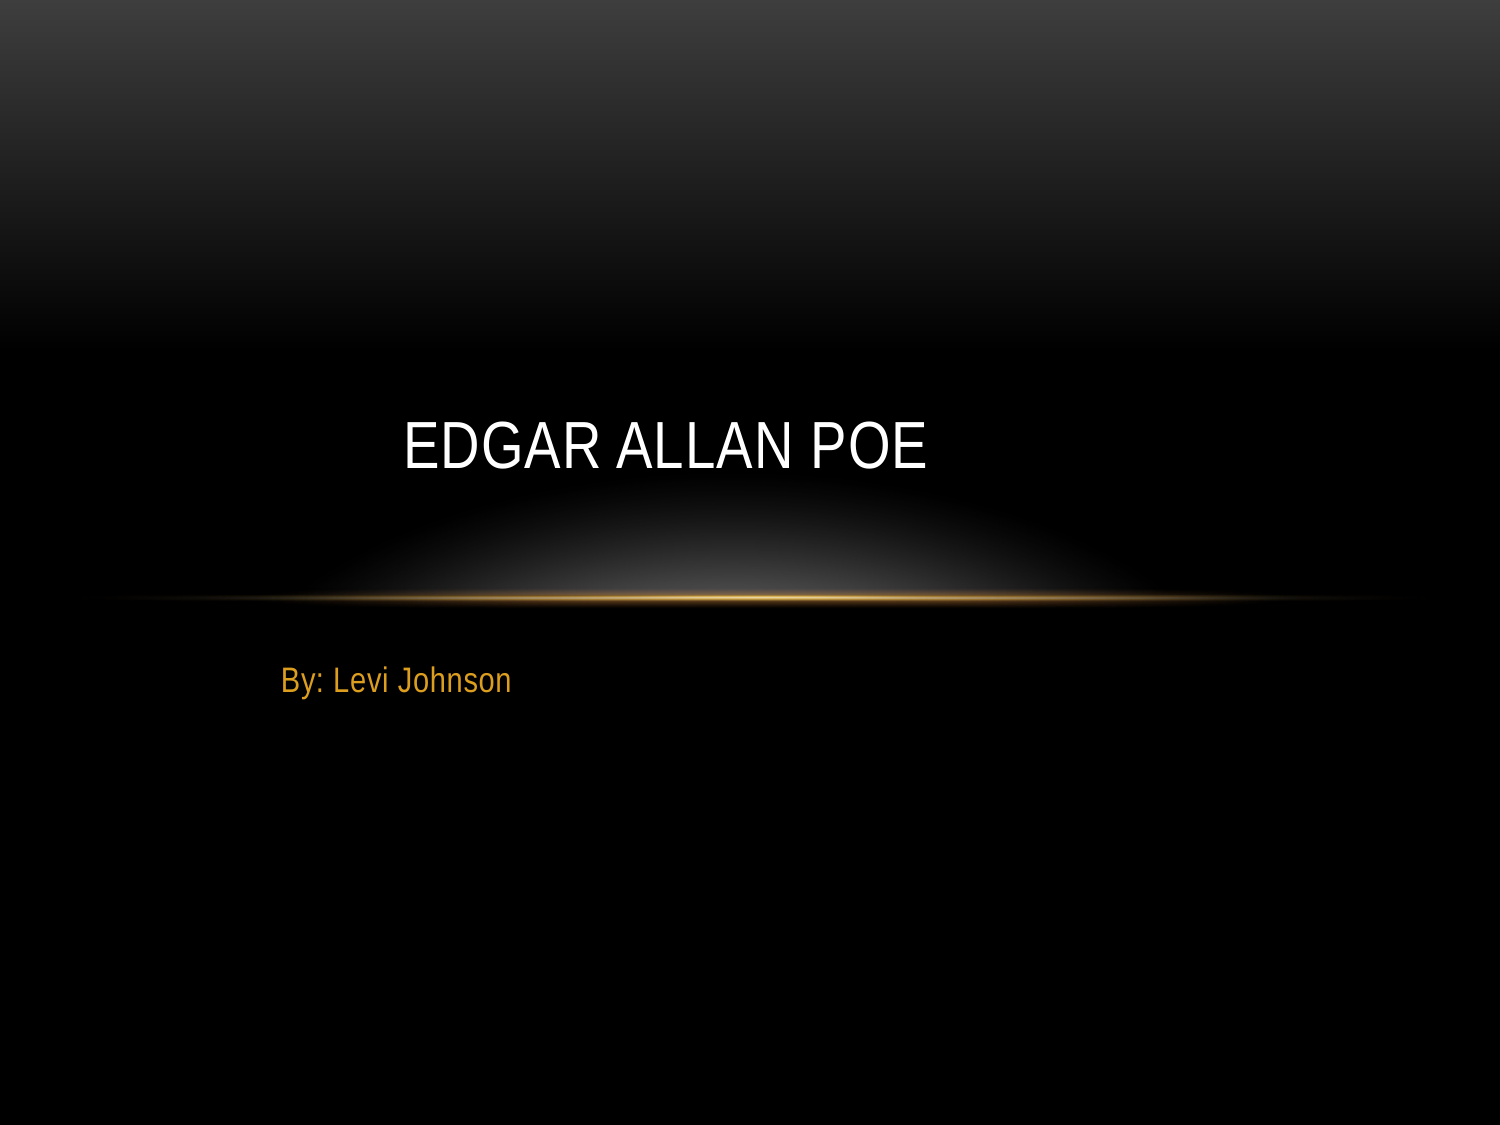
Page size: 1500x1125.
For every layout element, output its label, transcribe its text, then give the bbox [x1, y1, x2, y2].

picture [0, 0, 1500, 750]
title Edgar Allan Poe [125, 224, 1225, 650]
subtitle By: Levi Johnson [125, 650, 668, 857]
